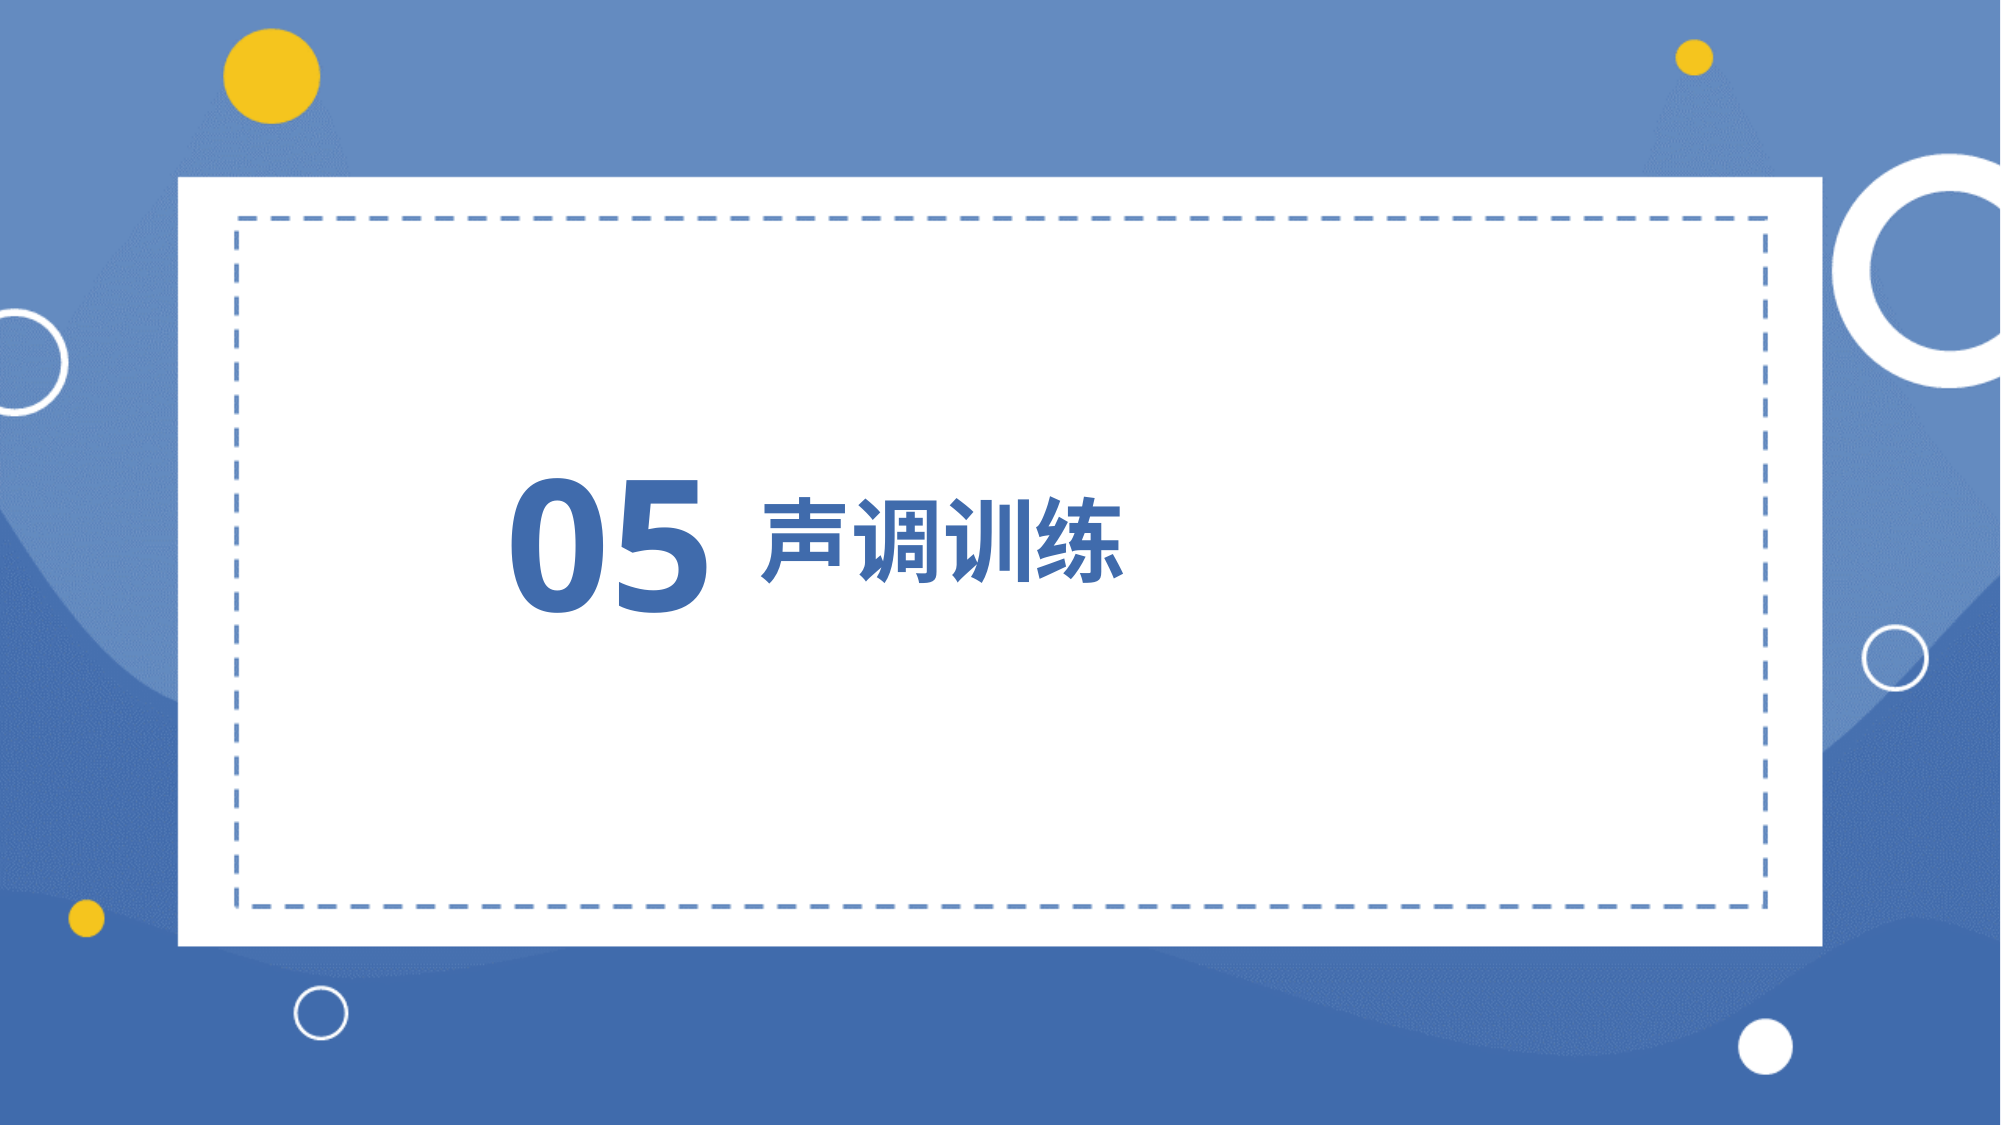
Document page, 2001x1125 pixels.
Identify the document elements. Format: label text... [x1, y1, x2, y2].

text_box 声调训练 [745, 476, 1142, 602]
picture [0, 0, 2001, 1125]
text_box 05 [490, 420, 730, 656]
